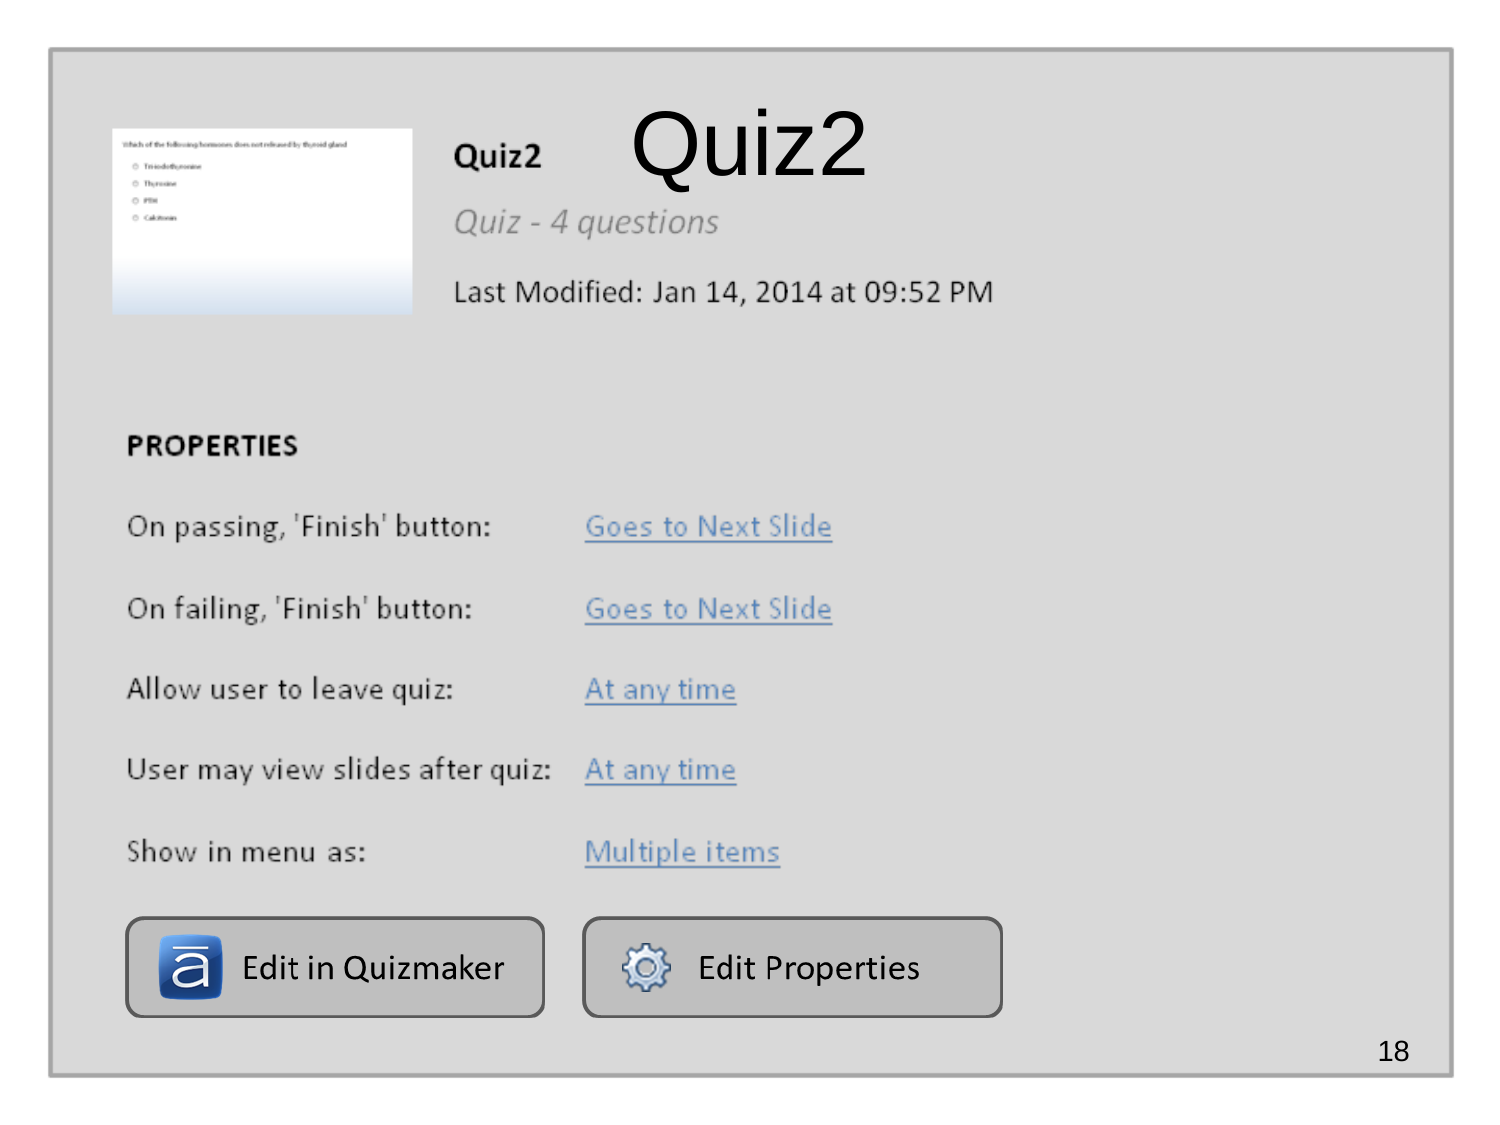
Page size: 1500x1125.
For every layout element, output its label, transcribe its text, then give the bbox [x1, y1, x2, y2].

picture [0, 0, 1500, 1125]
title Quiz2 [75, 45, 1425, 233]
slide_number 18 [1074, 1024, 1426, 1103]
